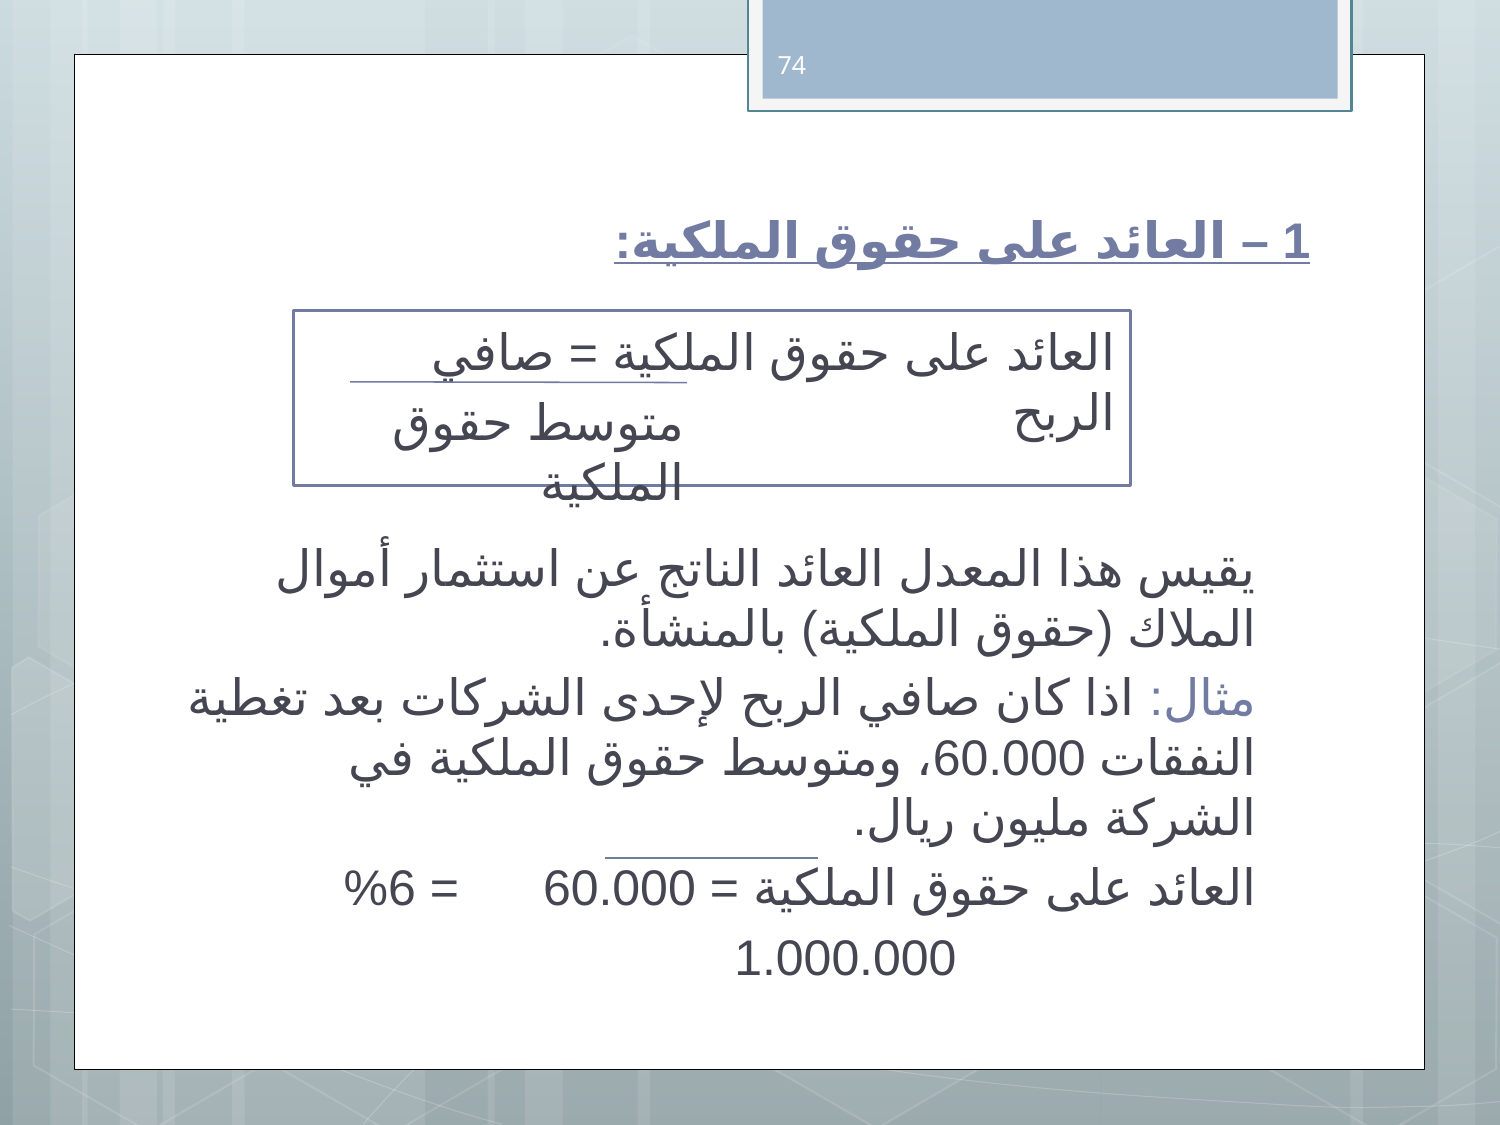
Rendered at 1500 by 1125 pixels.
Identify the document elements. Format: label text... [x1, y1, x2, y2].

list يقيس هذا المعدل العائد الناتج عن استثمار أموال الملاك (حقوق الملكية) بالمنشأة. مثال: اذا كان صافي الربح لإحدى الشركات بعد تغطية النفقات 60.000، ومتوسط حقوق الملكية في الشركة مليون ريال. العائد على حقوق الملكية = 60.000 = 6% 1.000.000 [171, 528, 1283, 963]
title 1 – العائد على حقوق الملكية: [172, 178, 1326, 277]
slide_number 74 [762, 36, 982, 97]
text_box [292, 310, 1131, 486]
